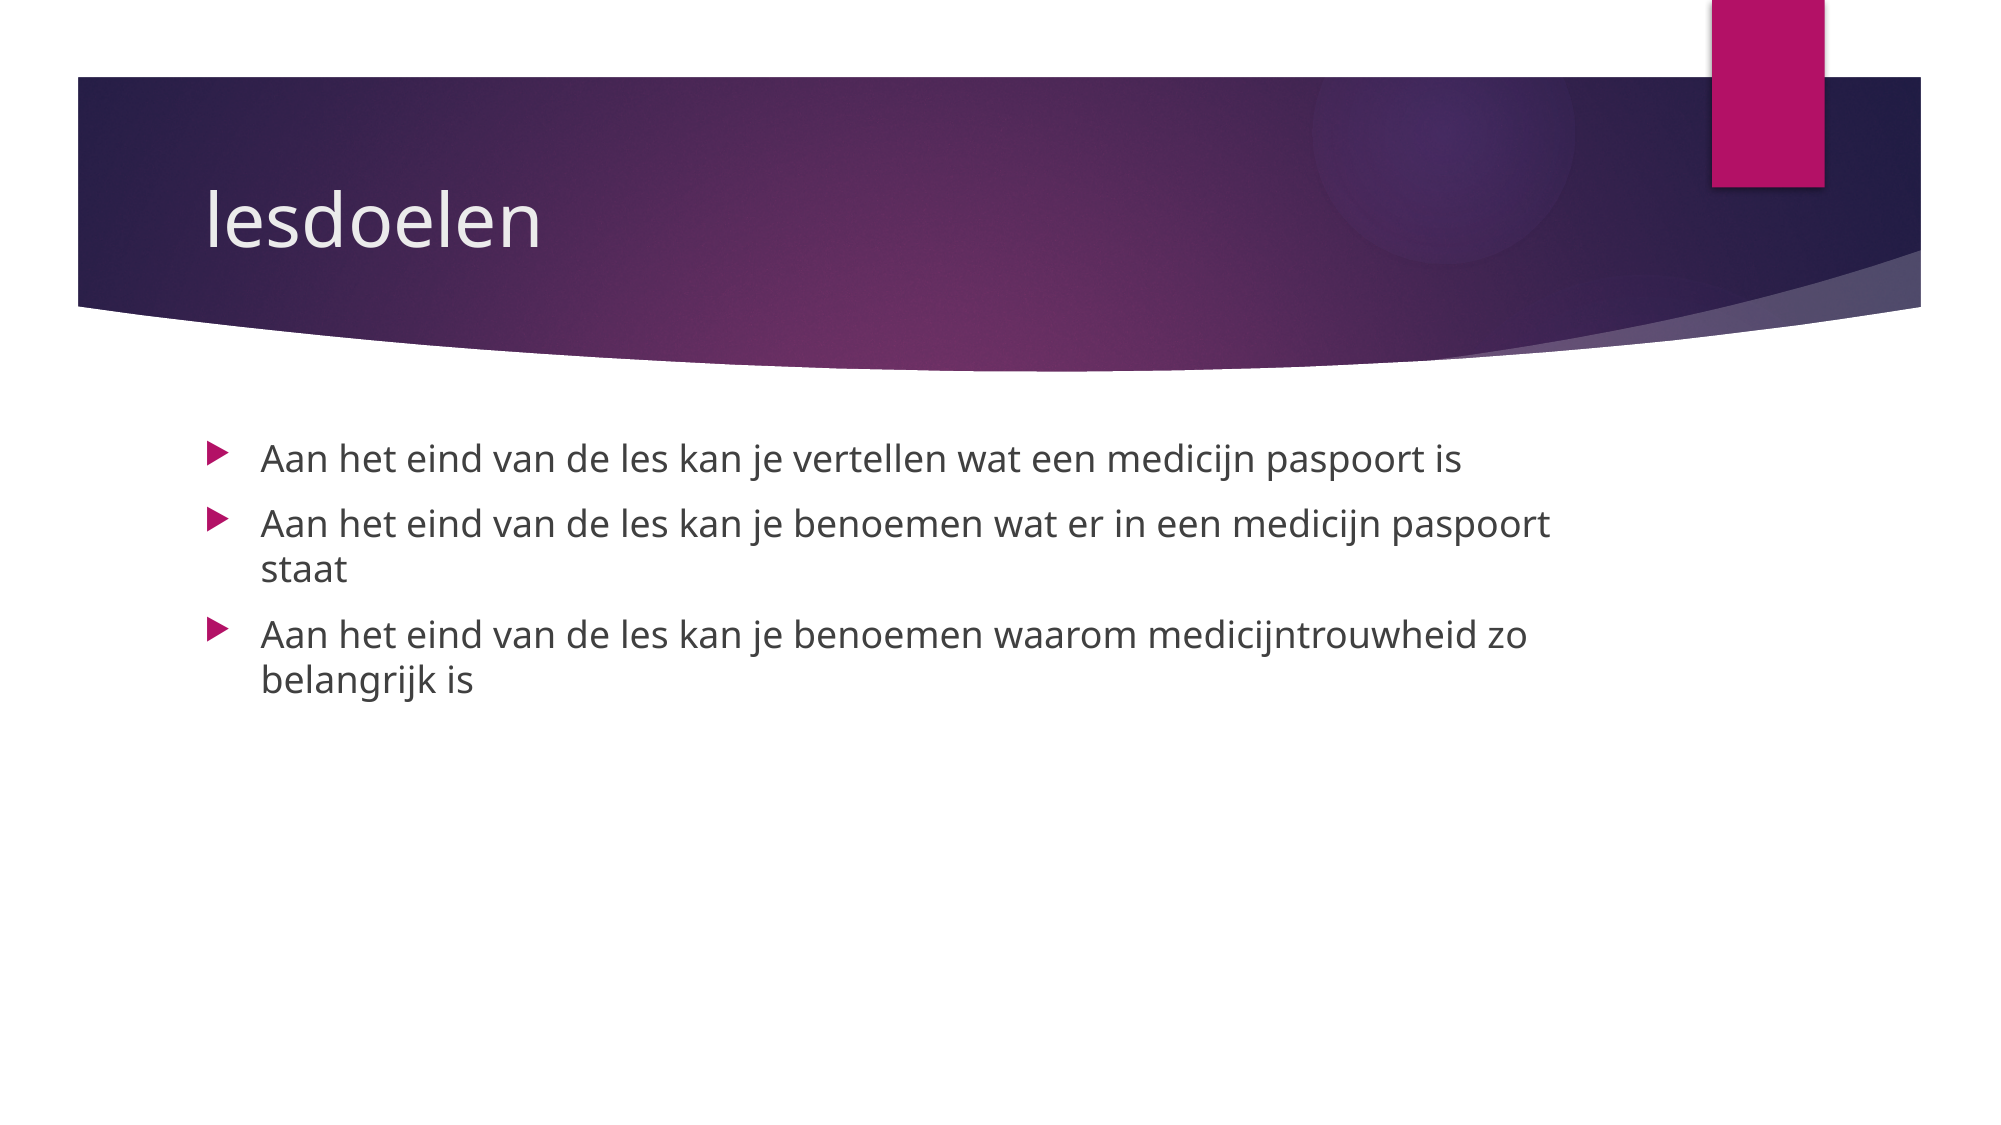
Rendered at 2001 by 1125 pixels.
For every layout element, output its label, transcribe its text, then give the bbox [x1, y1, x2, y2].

list Aan het eind van de les kan je vertellen wat een medicijn paspoort is Aan het eind van de les kan je benoemen wat er in een medicijn paspoort staat Aan het eind van de les kan je benoemen waarom medicijntrouwheid zo belangrijk is [189, 427, 1638, 988]
title lesdoelen [189, 159, 1627, 276]
